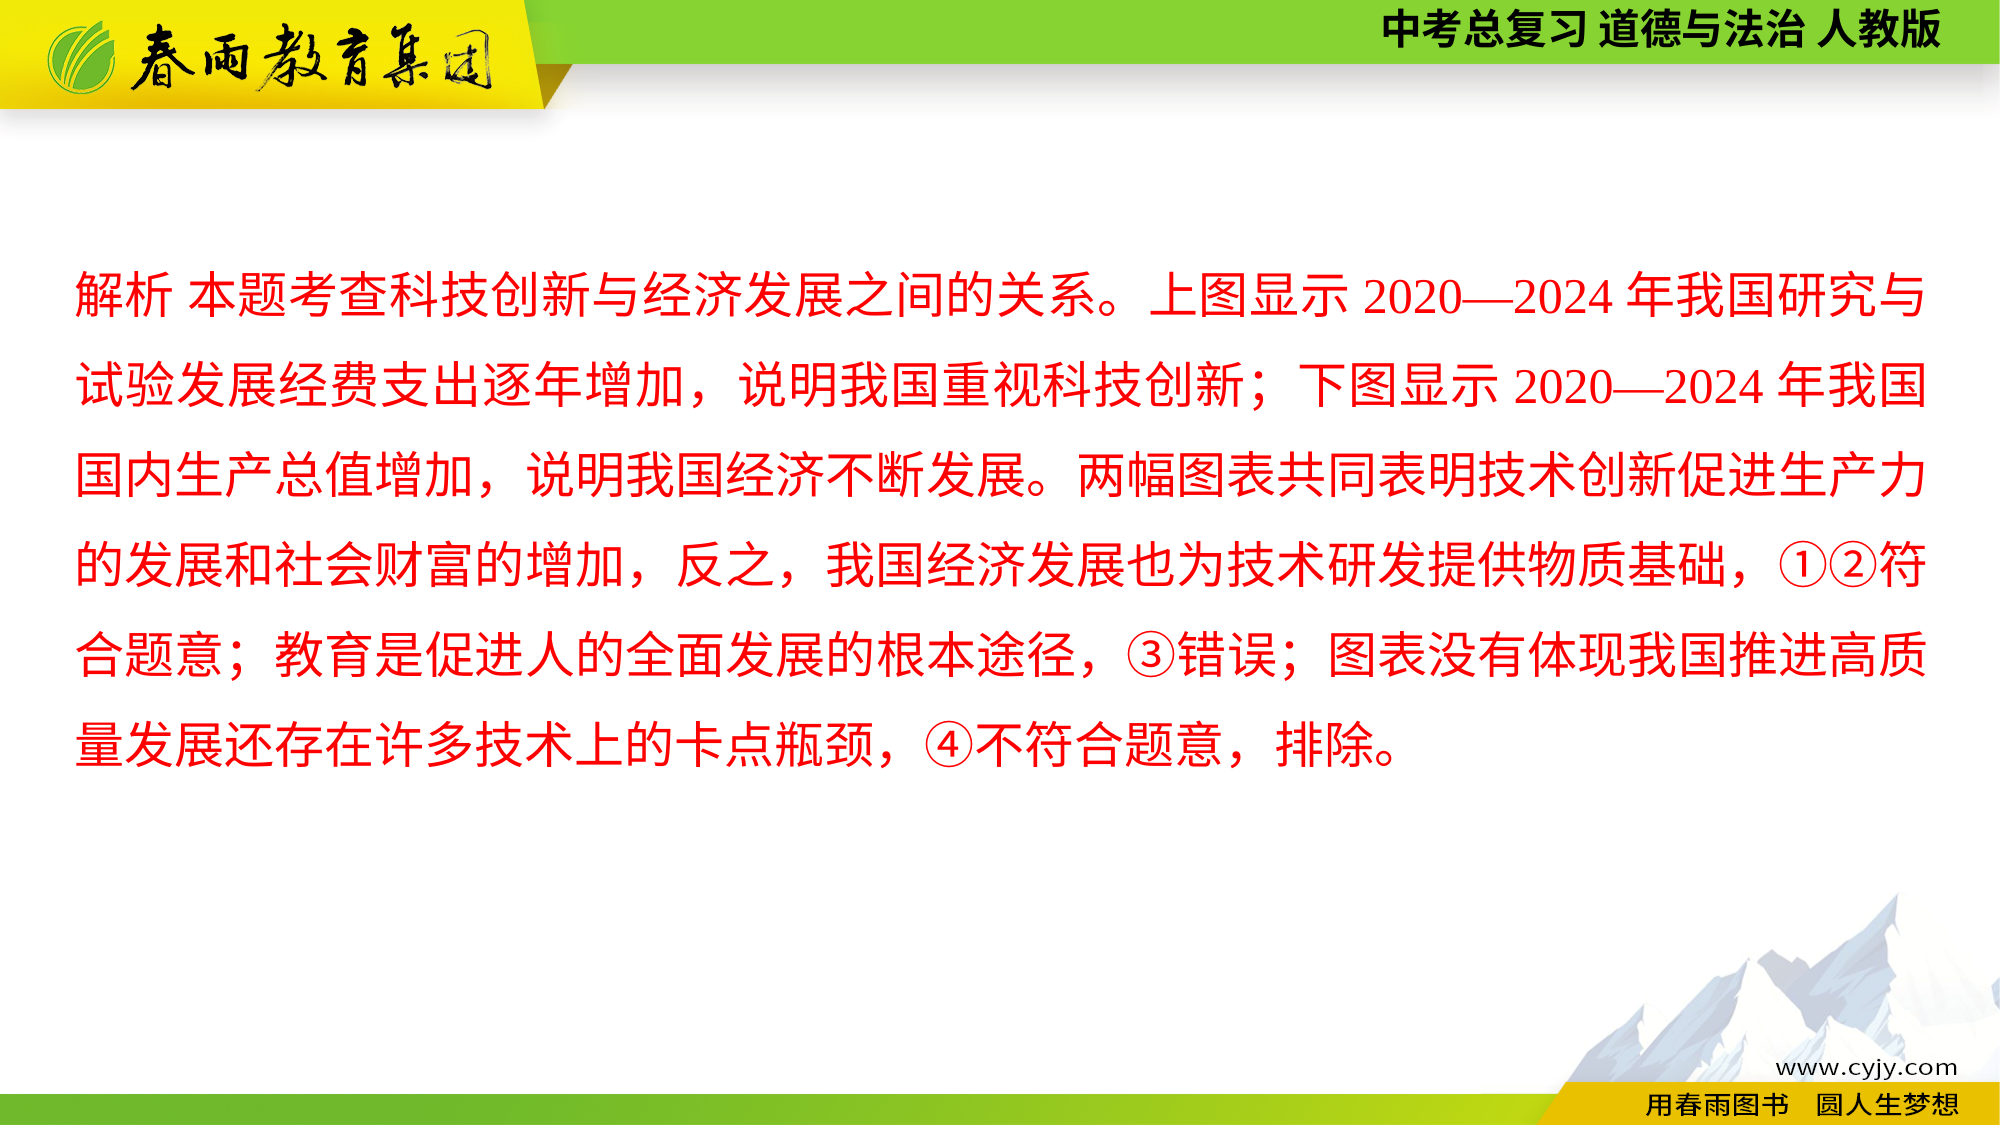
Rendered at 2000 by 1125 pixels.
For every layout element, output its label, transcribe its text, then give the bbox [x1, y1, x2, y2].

picture [0, 0, 2000, 1125]
list 解析 本题考查科技创新与经济发展之间的关系。上图显示2020—2024年我国研究与试验发展经费支出逐年增加，说明我国重视科技创新；下图显示2020—2024年我国国内生产总值增加，说明我国经济不断发展。两幅图表共同表明技术创新促进生产力的发展和社会财富的增加，反之，我国经济发展也为技术研发提供物质基础，①②符合题意；教育是促进人的全面发展的根本途径，③错误；图表没有体现我国推进高质量发展还存在许多技术上的卡点瓶颈，④不符合题意，排除。 [59, 226, 1944, 776]
